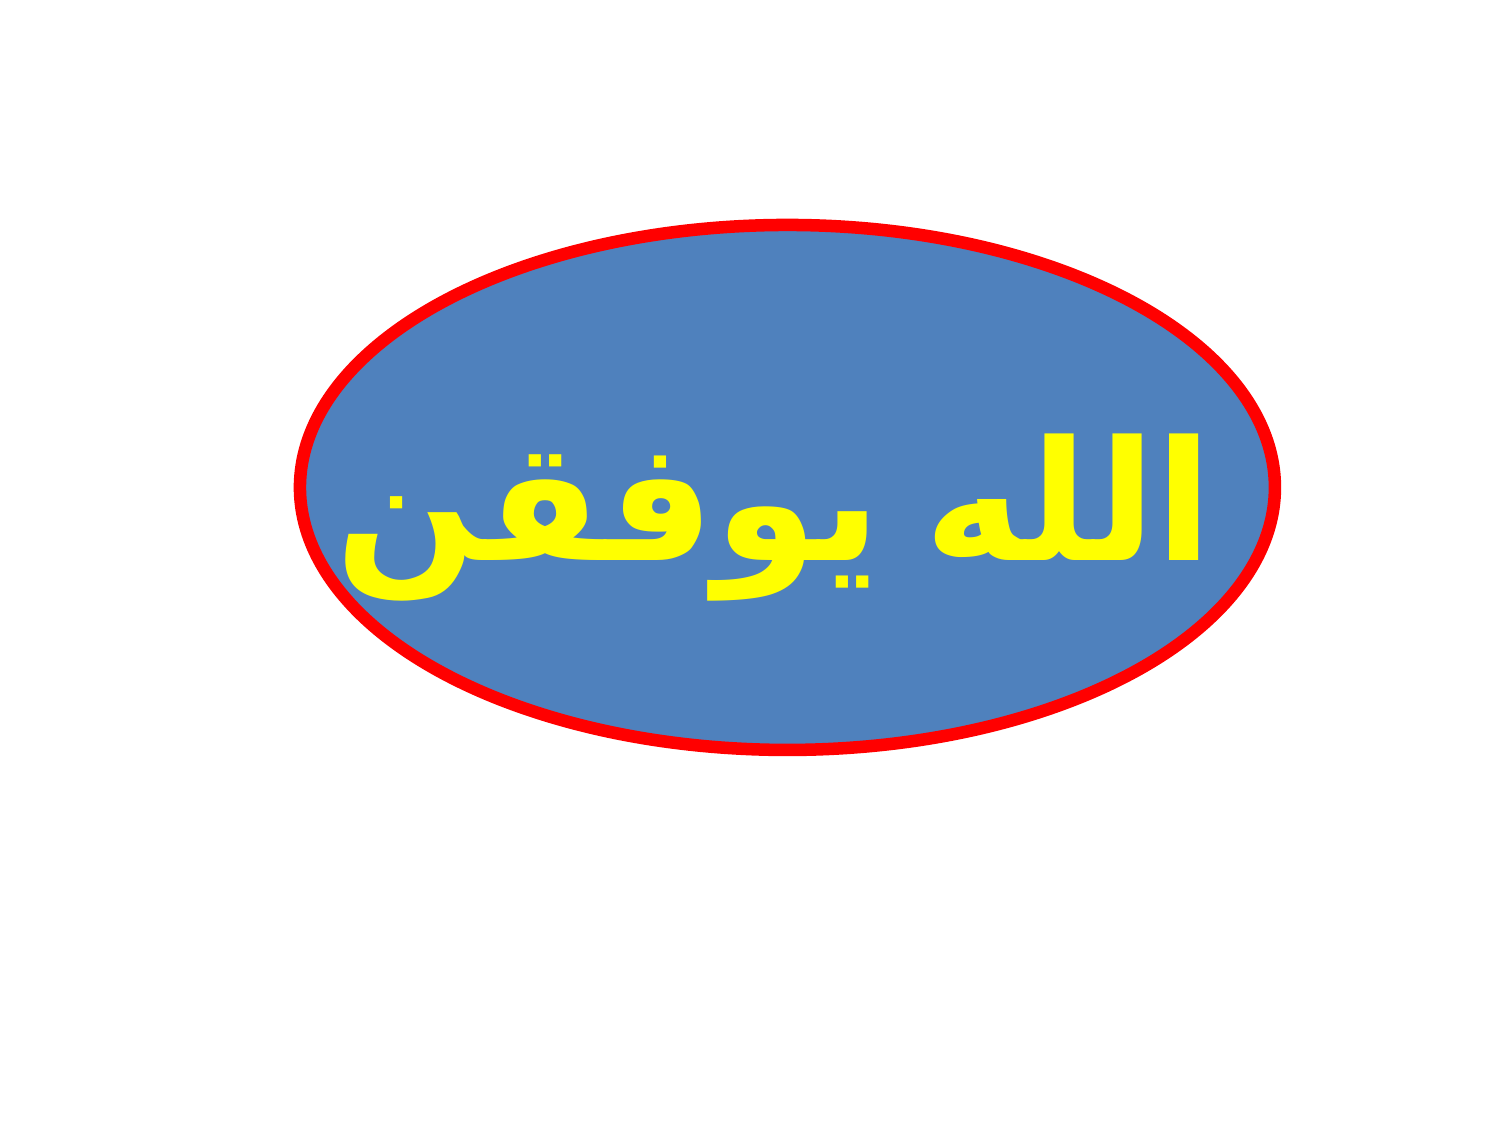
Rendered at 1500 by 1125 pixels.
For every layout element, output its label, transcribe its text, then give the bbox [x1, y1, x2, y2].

title الله يوفقن [99, 399, 1450, 588]
text_box [334, 588, 1241, 753]
text_box [325, 222, 1249, 399]
